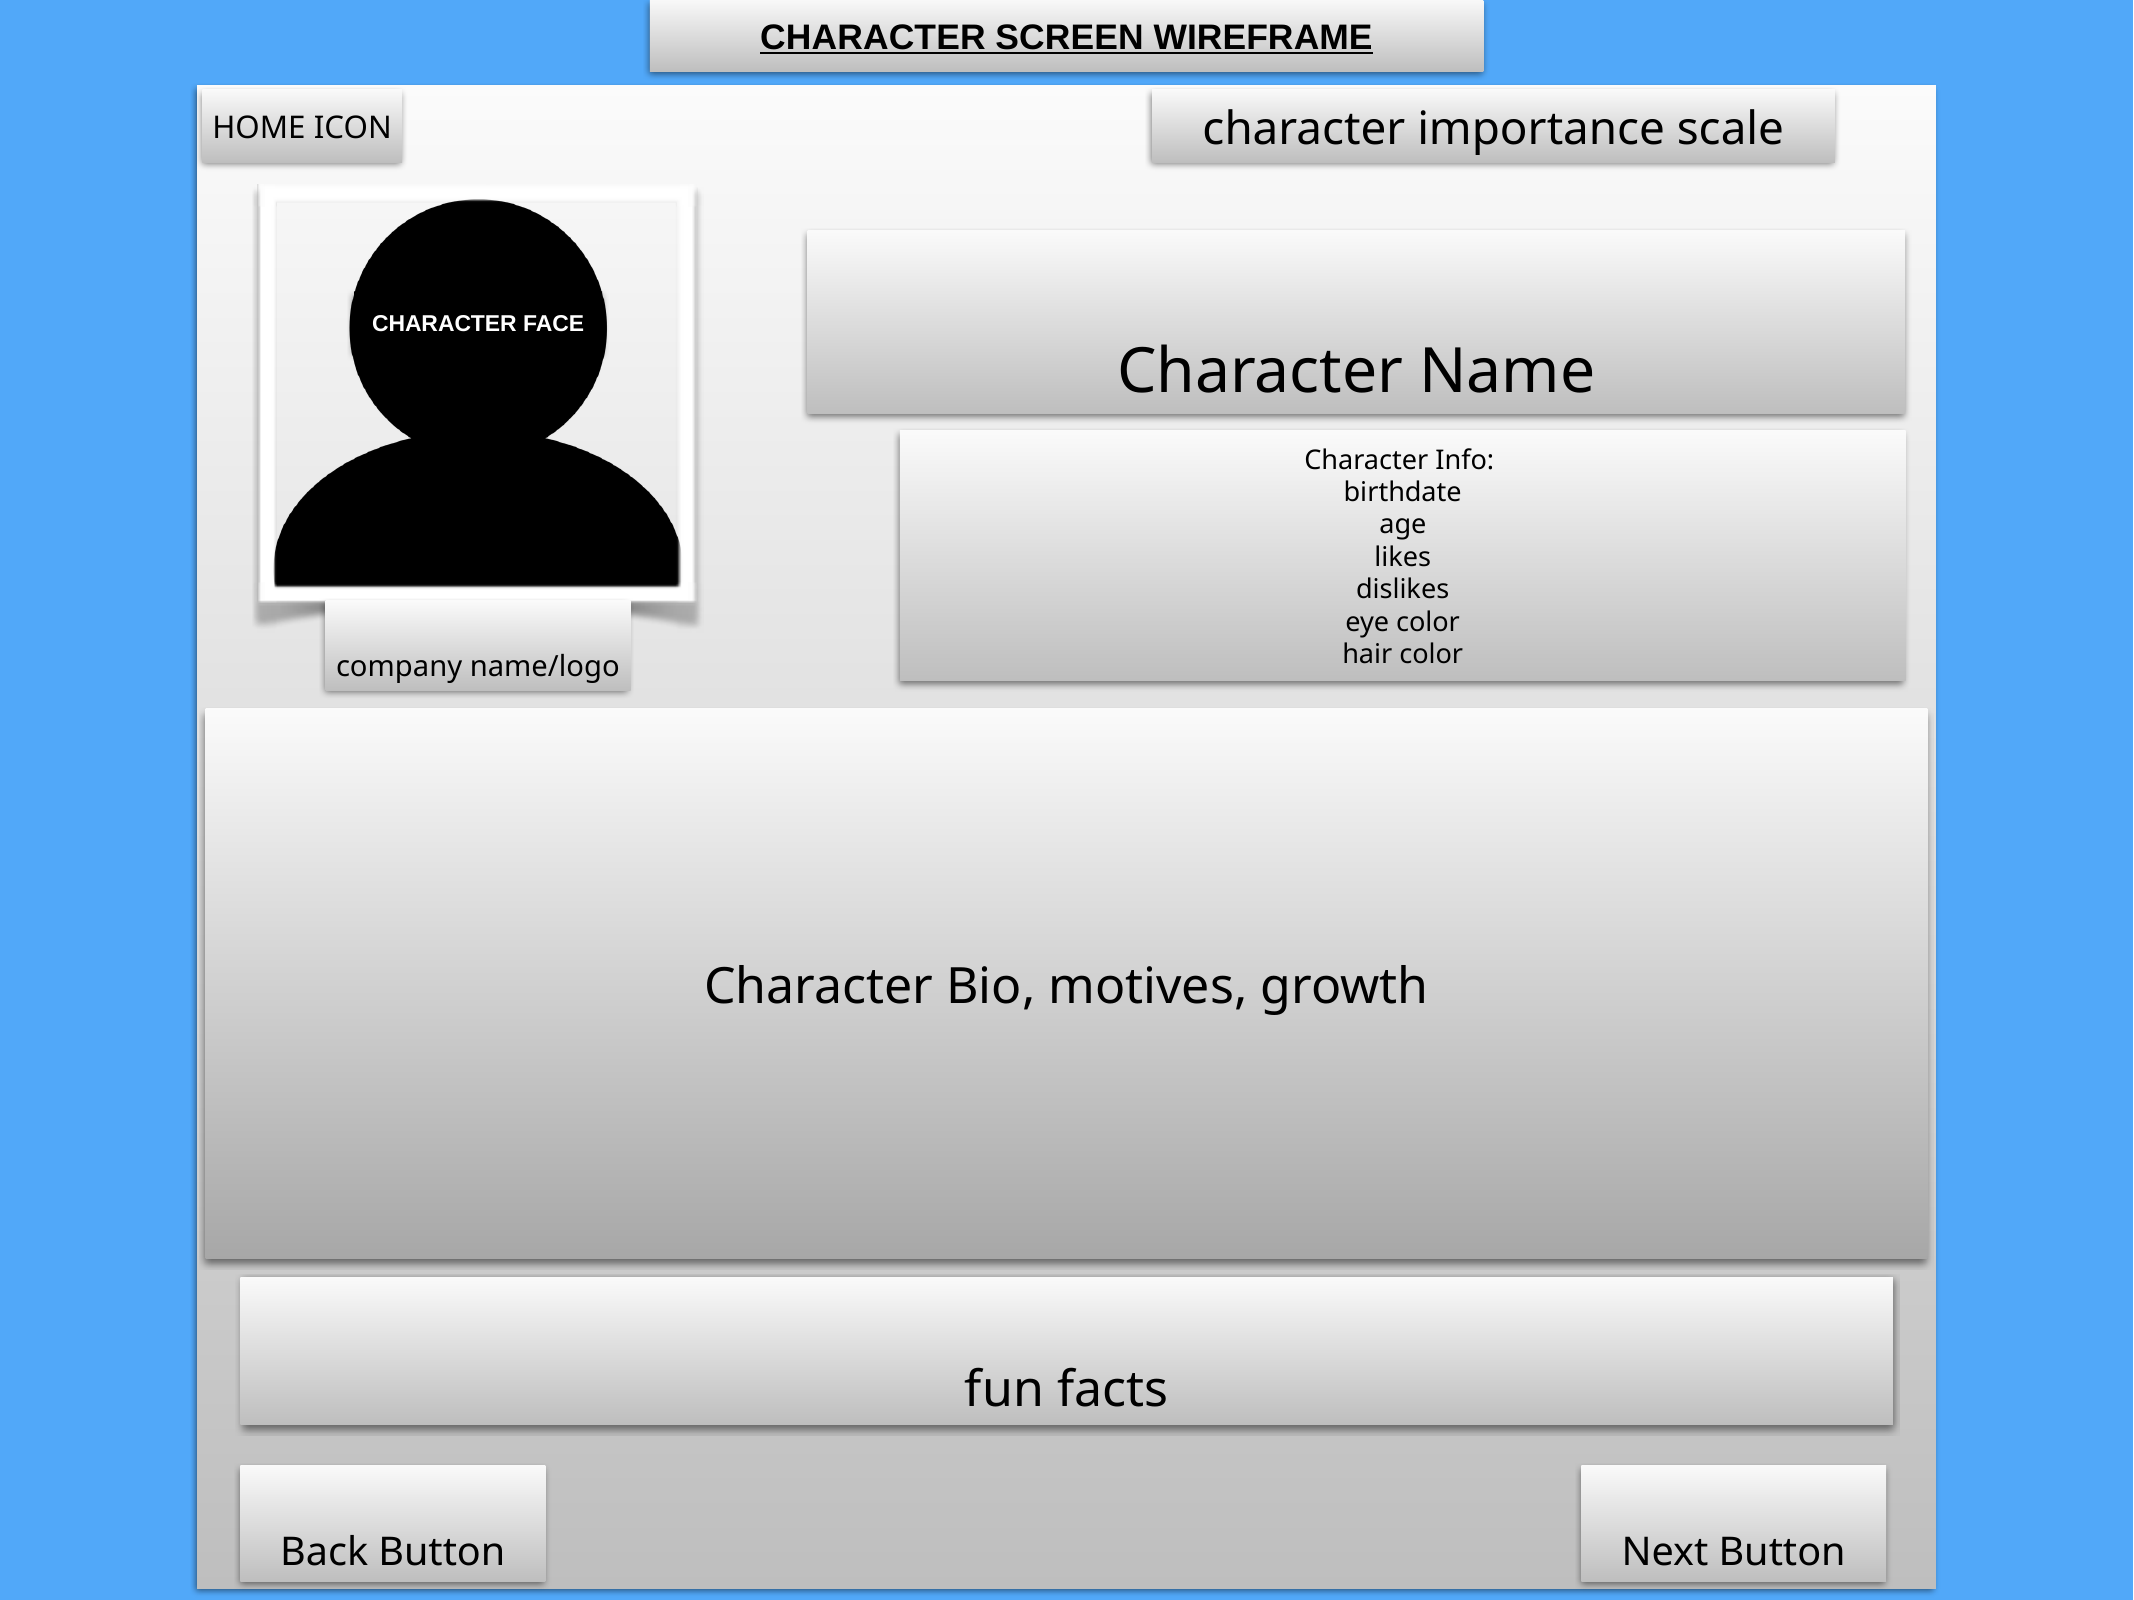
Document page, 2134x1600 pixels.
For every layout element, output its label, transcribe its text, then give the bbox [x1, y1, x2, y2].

text_box Character Info: birthdate age likes dislikes eye color hair color [899, 430, 1906, 681]
text_box Back Button [240, 1465, 546, 1582]
text_box CHARACTER SCREEN WIREFRAME [649, 0, 1484, 72]
text_box character importance scale [1152, 89, 1835, 163]
text_box HOME ICON [202, 89, 403, 163]
text_box Character Bio, motives, growth [205, 708, 1928, 1259]
text_box company name/logo [325, 642, 631, 691]
text_box fun facts [240, 1277, 1893, 1425]
text_box [197, 85, 1936, 1589]
text_box Character Name [807, 230, 1906, 414]
text_box Next Button [1581, 1465, 1887, 1582]
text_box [252, 184, 704, 634]
